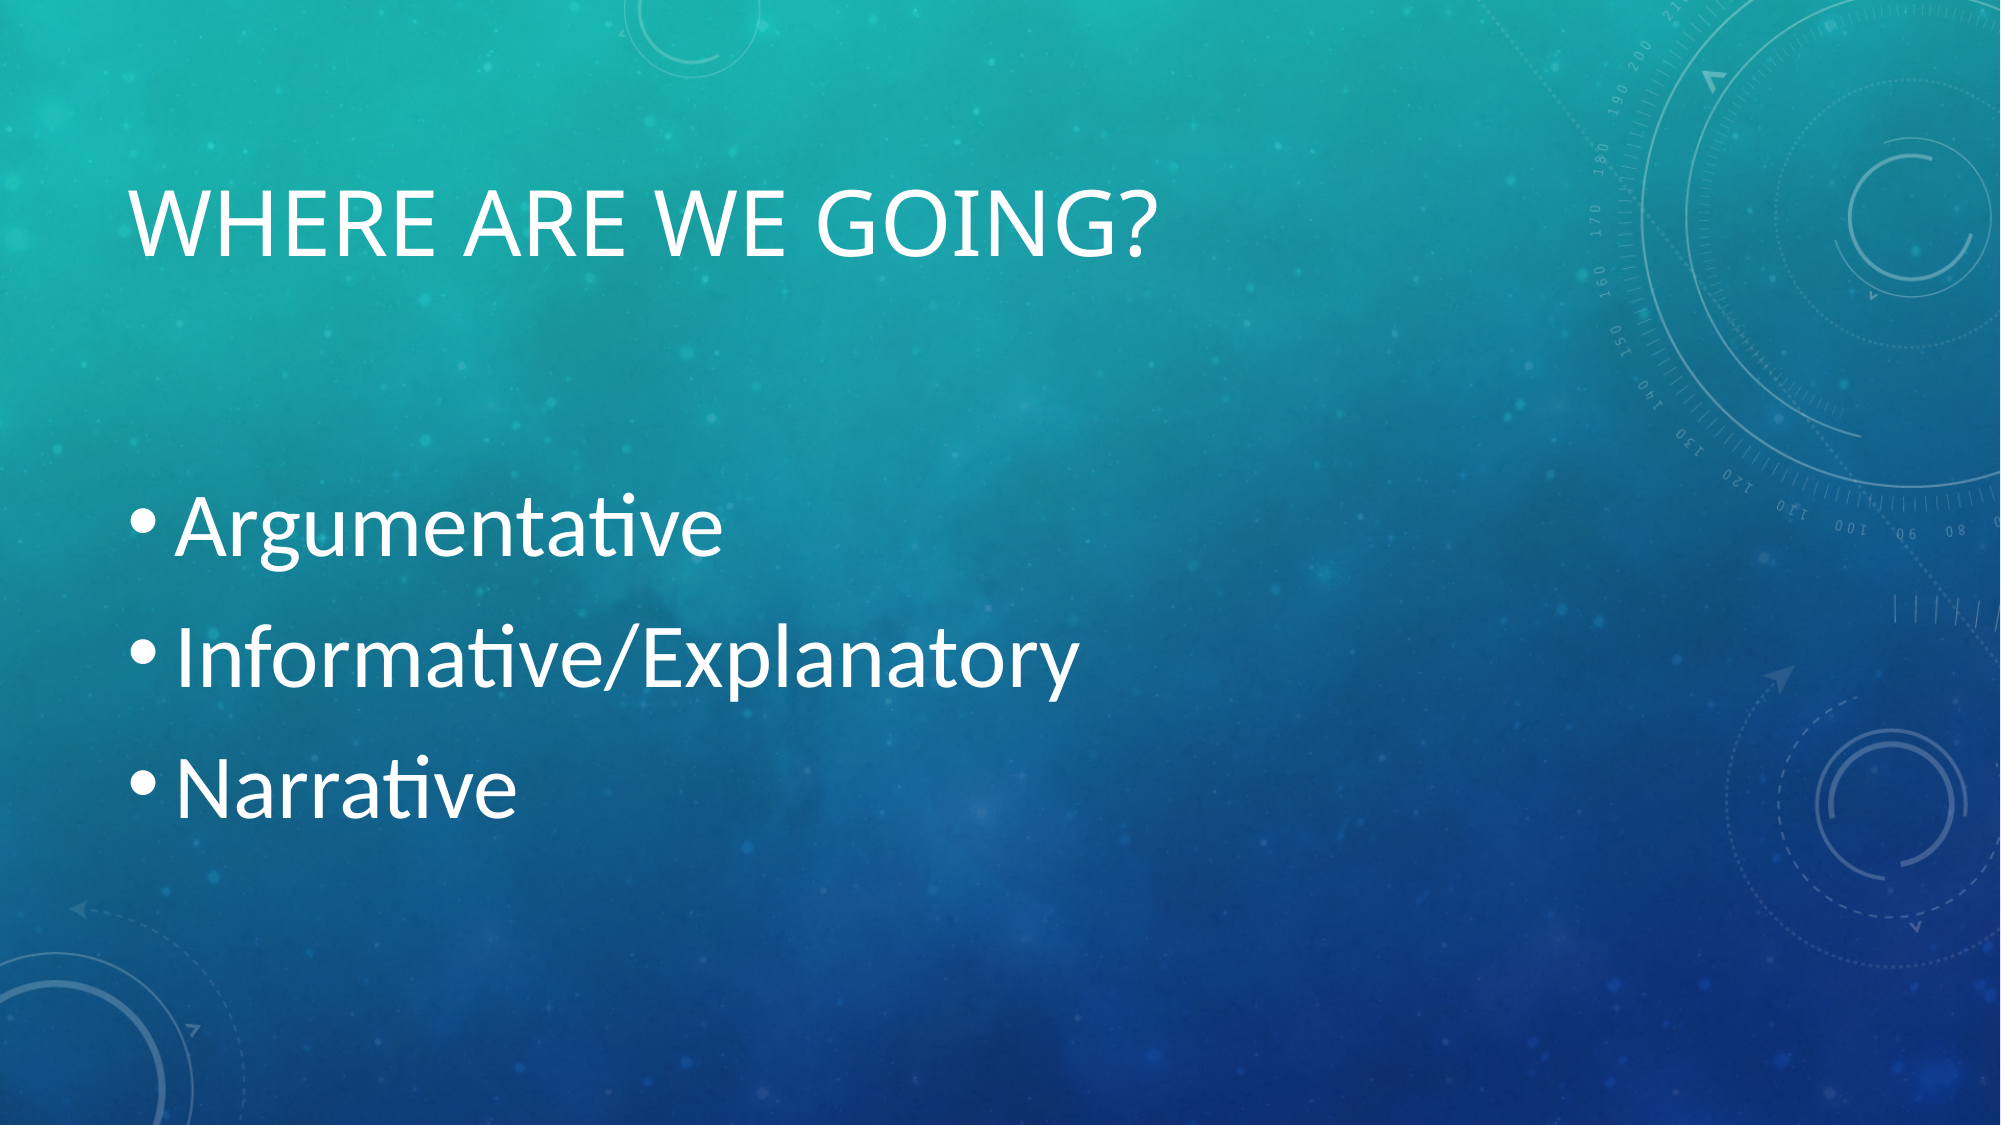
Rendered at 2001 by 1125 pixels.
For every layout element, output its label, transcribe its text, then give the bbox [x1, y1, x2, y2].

title Where Are We Going? [112, 99, 1775, 339]
picture [0, 0, 2001, 1125]
list Argumentative Informative/Explanatory Narrative [112, 351, 1775, 951]
